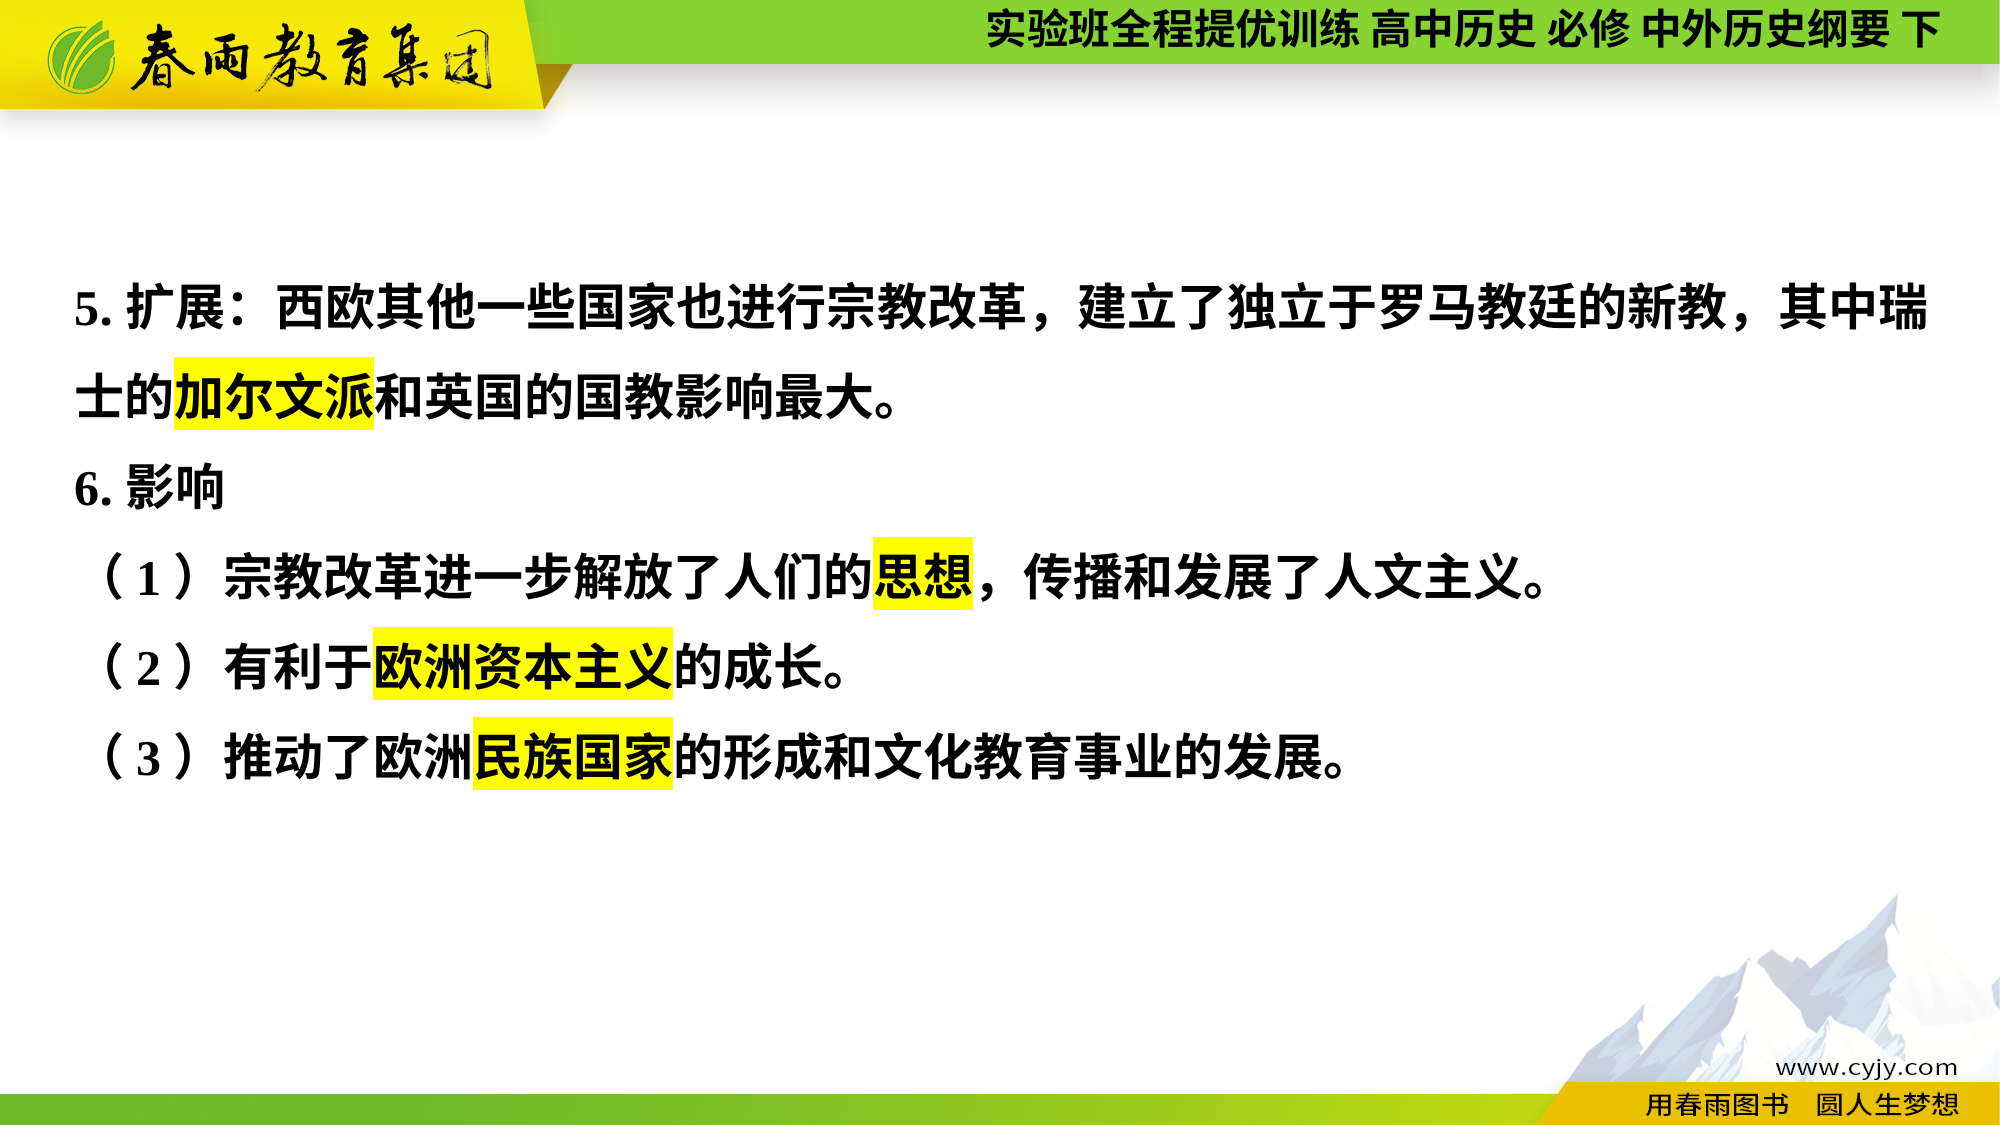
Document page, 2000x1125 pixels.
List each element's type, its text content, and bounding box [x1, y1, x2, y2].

list 5.扩展：西欧其他一些国家也进行宗教改革，建立了独立于罗马教廷的新教，其中瑞士的加尔文派和英国的国教影响最大。 6.影响 （1）宗教改革进一步解放了人们的思想，传播和发展了人文主义。 （2）有利于欧洲资本主义的成长。 （3）推动了欧洲民族国家的形成和文化教育事业的发展。 [59, 237, 1944, 787]
picture [0, 0, 2000, 1125]
